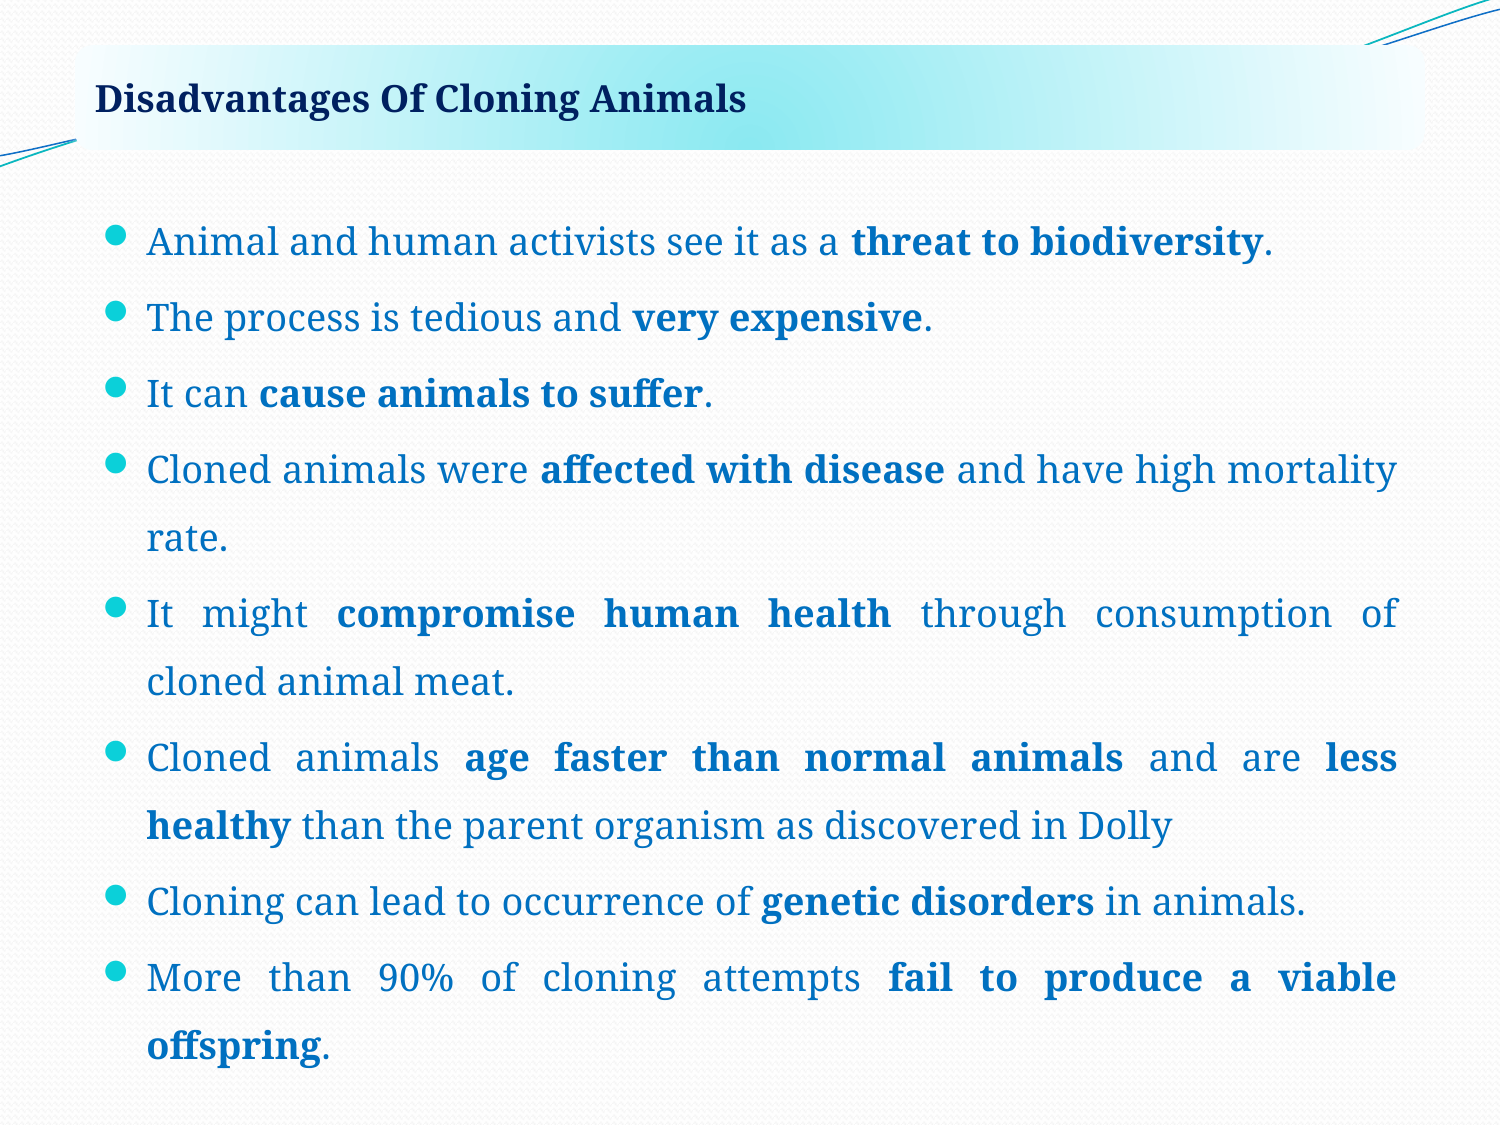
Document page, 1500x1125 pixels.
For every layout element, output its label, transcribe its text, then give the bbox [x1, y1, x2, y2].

list Animal and human activists see it as a threat to biodiversity. The process is tedious and very expensive. It can cause animals to suffer. Cloned animals were affected with disease and have high mortality rate. It might compromise human health through consumption of cloned animal meat. Cloned animals age faster than normal animals and are less healthy than the parent organism as discovered in Dolly Cloning can lead to occurrence of genetic disorders in animals. More than 90% of cloning attempts fail to produce a viable offspring. [87, 187, 1413, 1075]
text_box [74, 44, 1426, 151]
